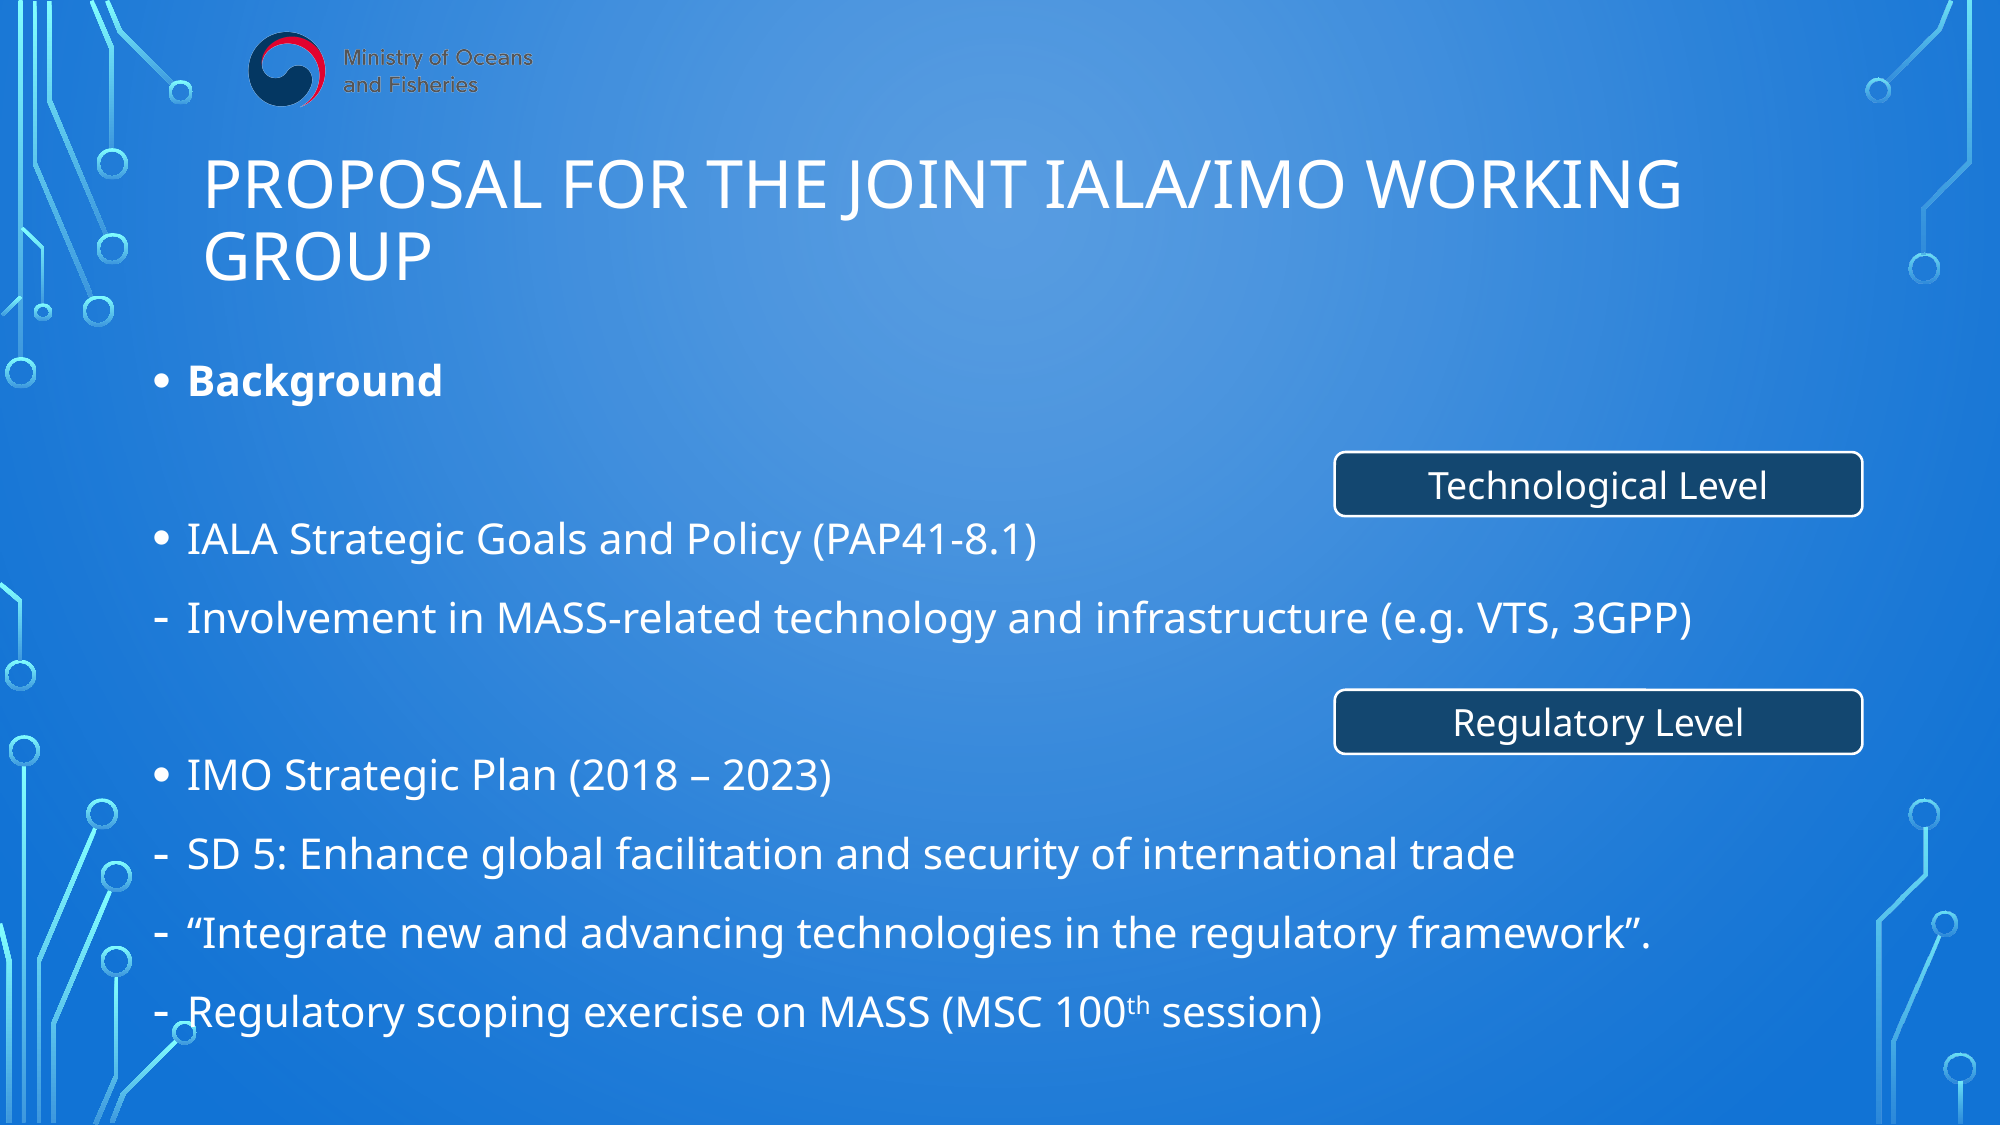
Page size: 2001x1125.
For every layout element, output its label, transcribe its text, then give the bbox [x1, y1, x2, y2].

text_box Regulatory Level [1333, 688, 1864, 756]
text_box Technological Level [1333, 450, 1864, 518]
picture [214, 25, 580, 113]
title Proposal for the Joint IALA/IMO Working Group [187, 101, 1813, 344]
list Background IALA Strategic Goals and Policy (PAP41-8.1) Involvement in MASS-related technology and infrastructure (e.g. VTS, 3GPP) IMO Strategic Plan (2018 – 2023) SD 5: Enhance global facilitation and security of international trade “Integrate new and advancing technologies in the regulatory framework”. Regulatory scoping exercise on MASS (MSC 100th session) [137, 336, 1916, 1056]
